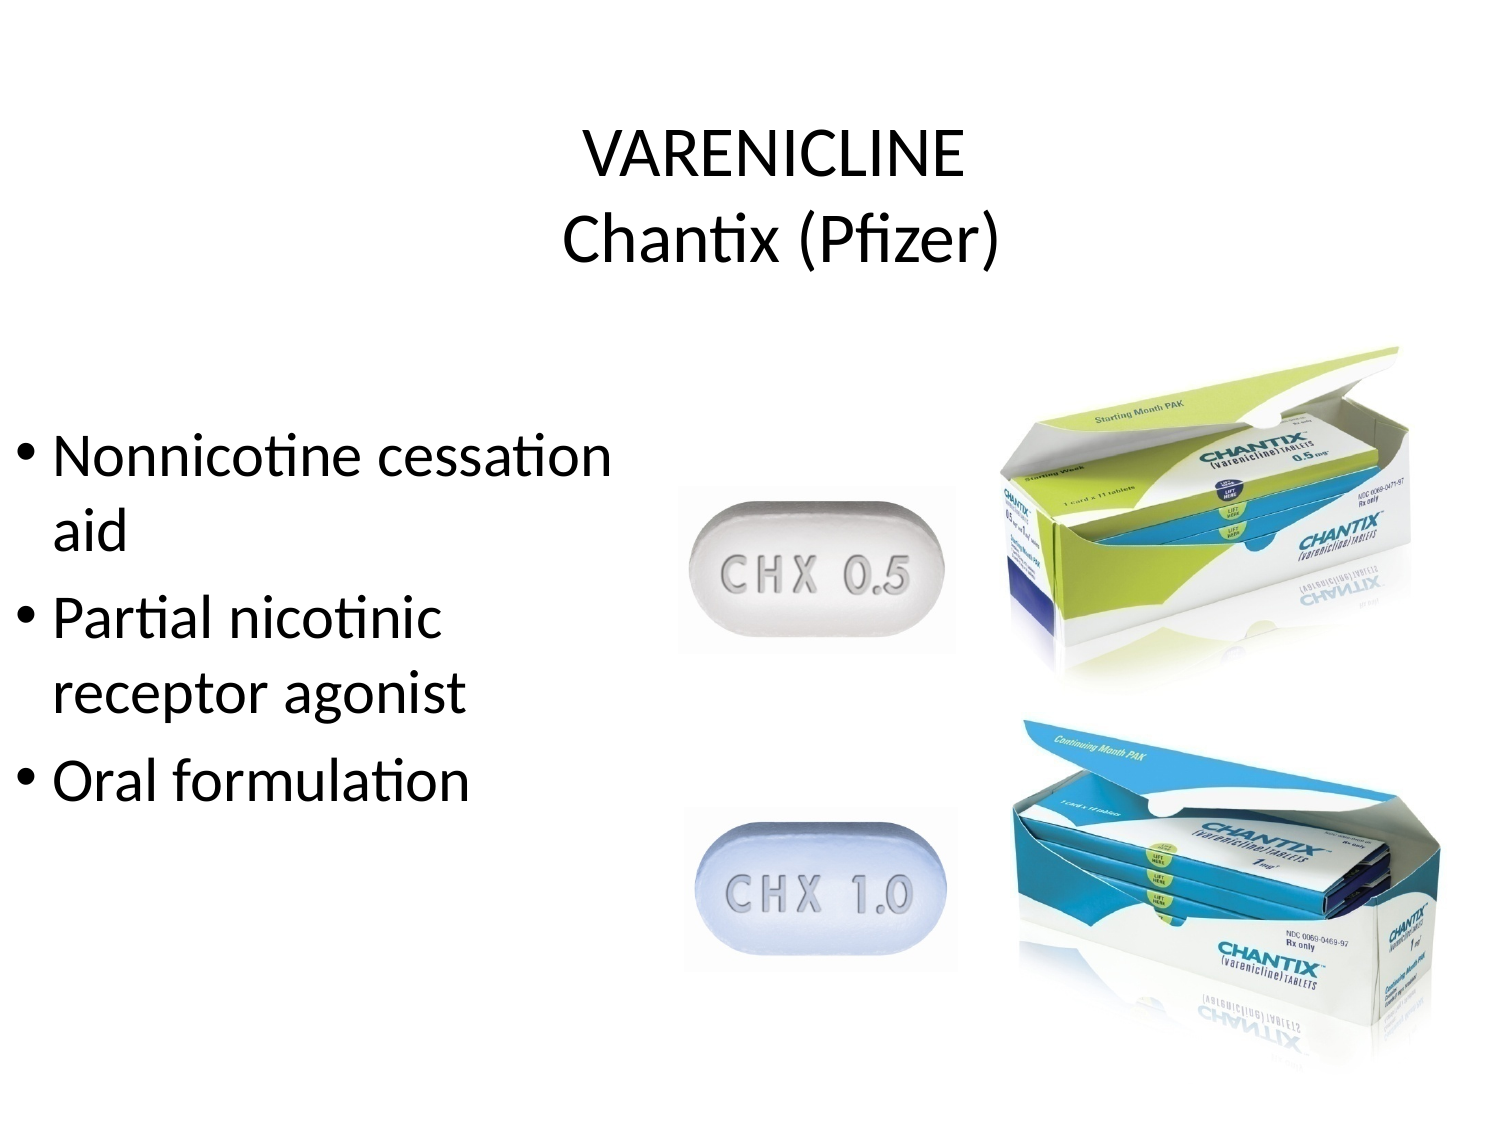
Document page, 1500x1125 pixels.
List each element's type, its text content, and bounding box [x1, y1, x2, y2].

picture [684, 807, 958, 973]
picture [1010, 712, 1449, 1084]
picture [987, 335, 1426, 696]
title VARENICLINE Chantix (Pfizer) [186, 97, 1379, 285]
picture [677, 486, 956, 654]
list Nonnicotine cessation aid Partial nicotinic receptor agonist Oral formulation [0, 406, 638, 1041]
